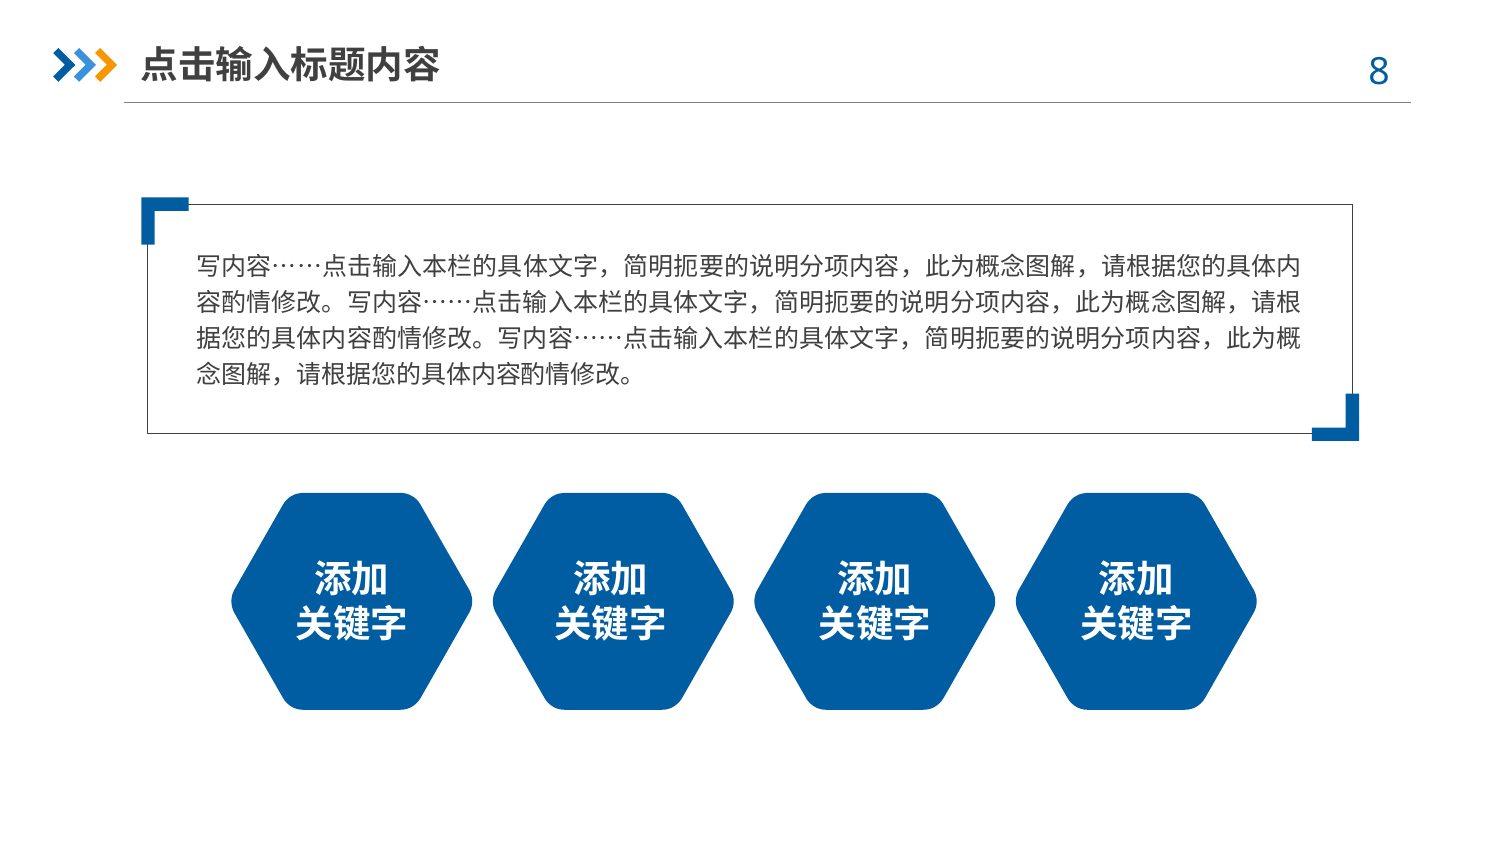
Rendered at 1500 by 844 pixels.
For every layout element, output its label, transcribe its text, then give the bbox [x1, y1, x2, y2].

text_box 添加 关键字 [531, 555, 691, 646]
text_box [754, 492, 996, 710]
text_box [139, 195, 191, 247]
text_box 点击输入标题内容 [140, 32, 491, 95]
text_box 写内容……点击输入本栏的具体文字，简明扼要的说明分项内容，此为概念图解，请根据您的具体内容酌情修改。写内容……点击输入本栏的具体文字，简明扼要的说明分项内容，此为概念图解，请根据您的具体内容酌情修改。写内容……点击输入本栏的具体文字，简明扼要的说明分项内容，此为概念图解，请根据您的具体内容酌情修改。 [196, 244, 1304, 389]
text_box 添加 关键字 [795, 555, 955, 646]
text_box [145, 203, 1355, 436]
text_box [231, 492, 473, 710]
text_box [492, 492, 734, 710]
text_box 添加 关键字 [272, 555, 432, 646]
text_box 添加 关键字 [1056, 555, 1216, 646]
text_box [1015, 492, 1257, 710]
text_box [1310, 392, 1361, 443]
